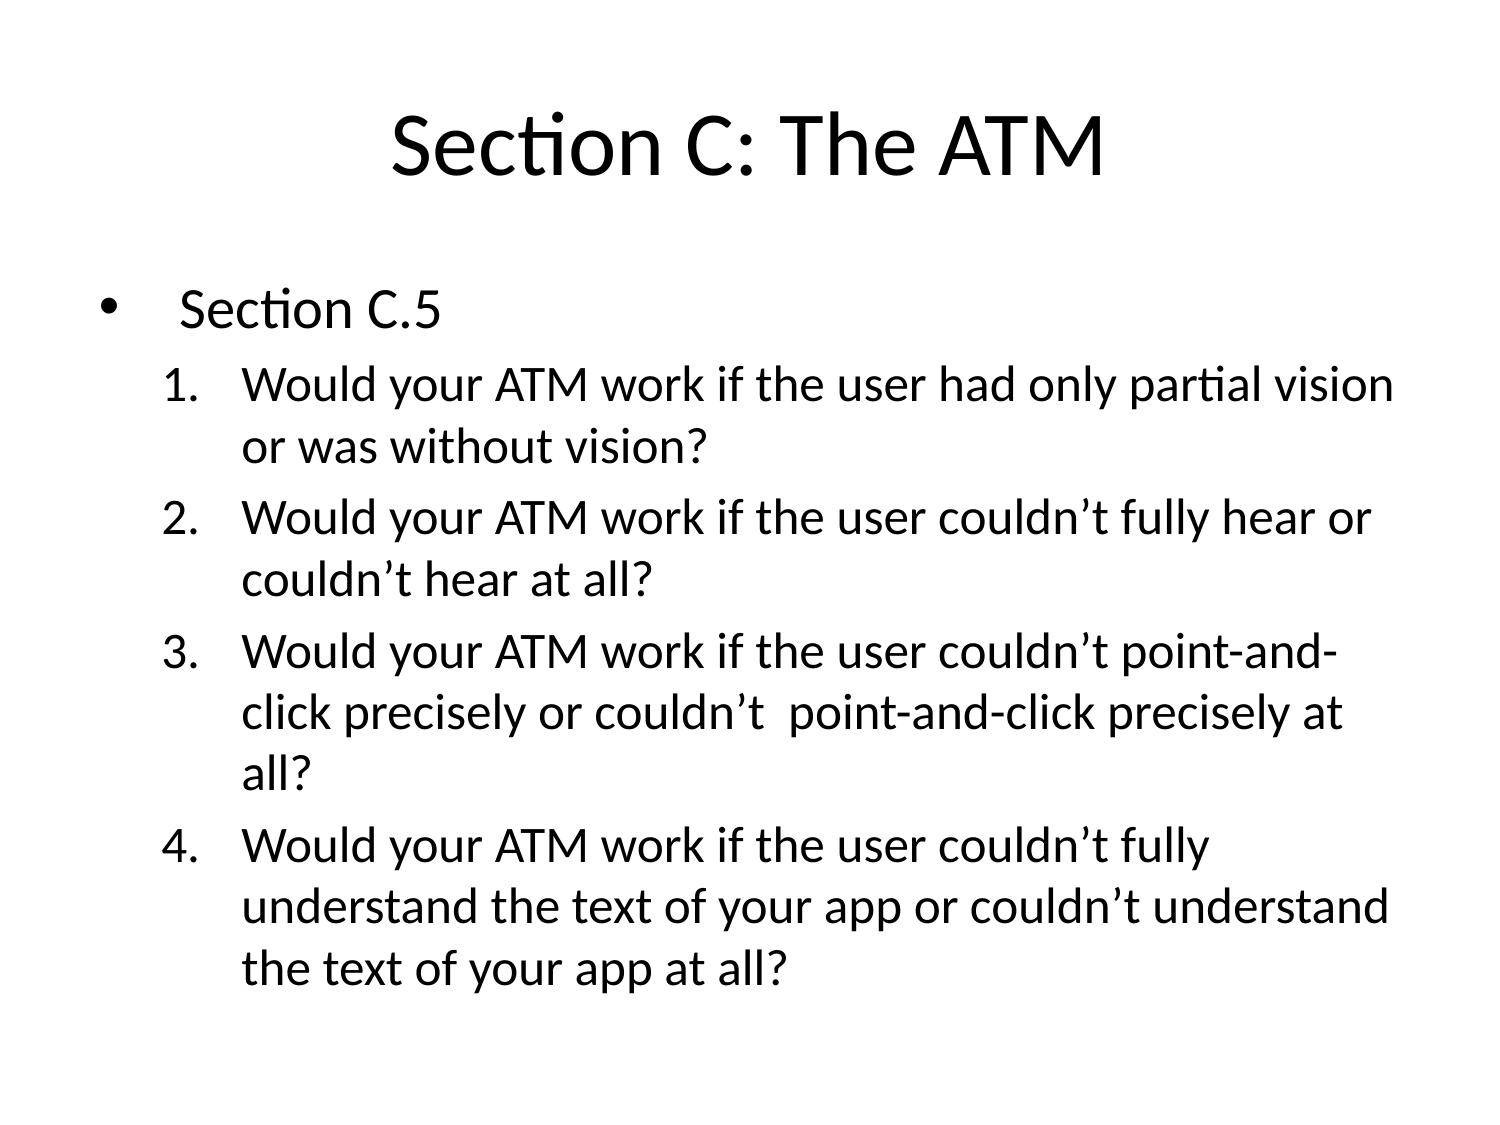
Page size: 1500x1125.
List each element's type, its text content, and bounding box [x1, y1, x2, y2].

list Section C.5 Would your ATM work if the user had only partial vision or was without vision? Would your ATM work if the user couldn’t fully hear or couldn’t hear at all? Would your ATM work if the user couldn’t point-and-click precisely or couldn’t point-and-click precisely at all? Would your ATM work if the user couldn’t fully understand the text of your app or couldn’t understand the text of your app at all? [75, 262, 1425, 1005]
title Section C: The ATM [75, 45, 1425, 233]
